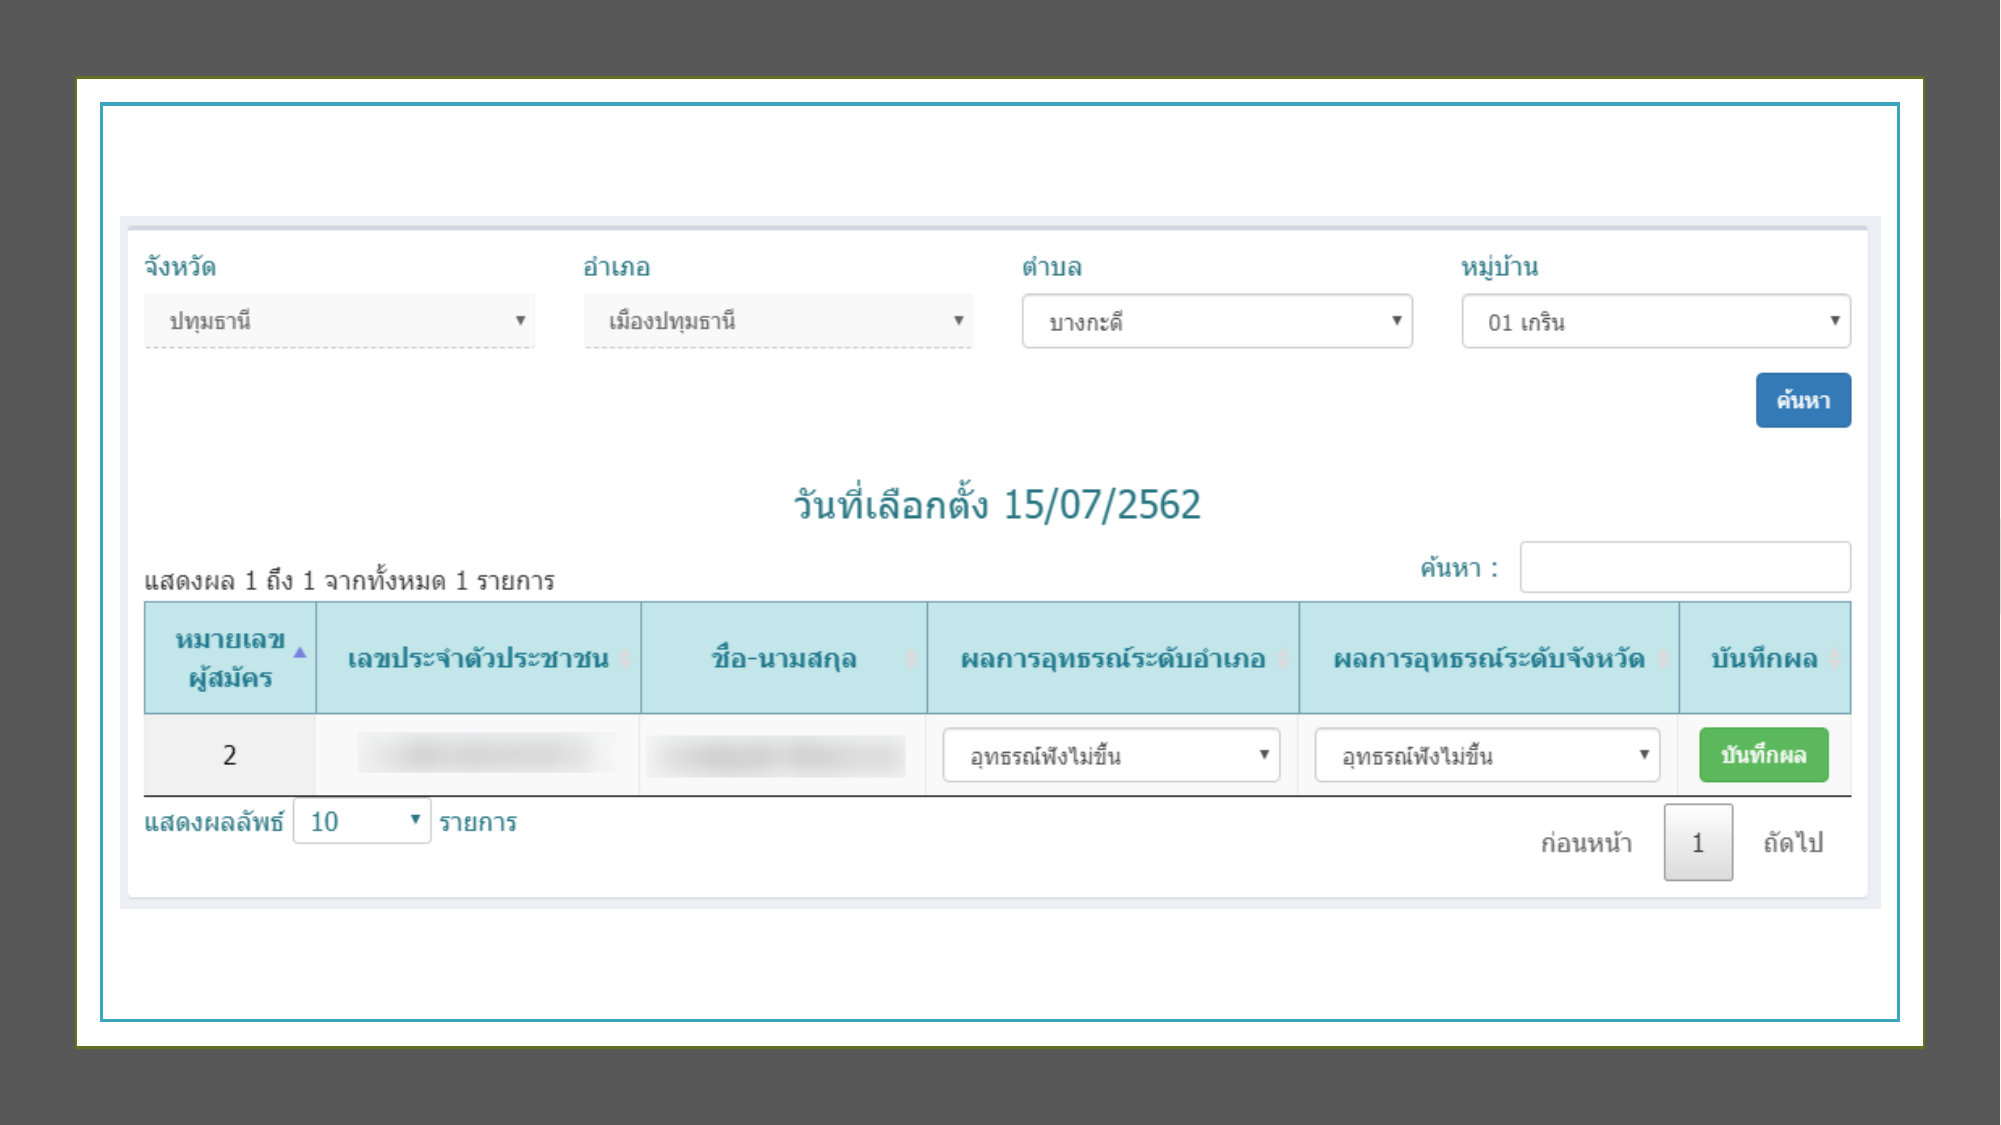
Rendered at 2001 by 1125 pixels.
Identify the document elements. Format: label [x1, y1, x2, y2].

text_box [0, 0, 2000, 1125]
picture [119, 215, 1882, 909]
